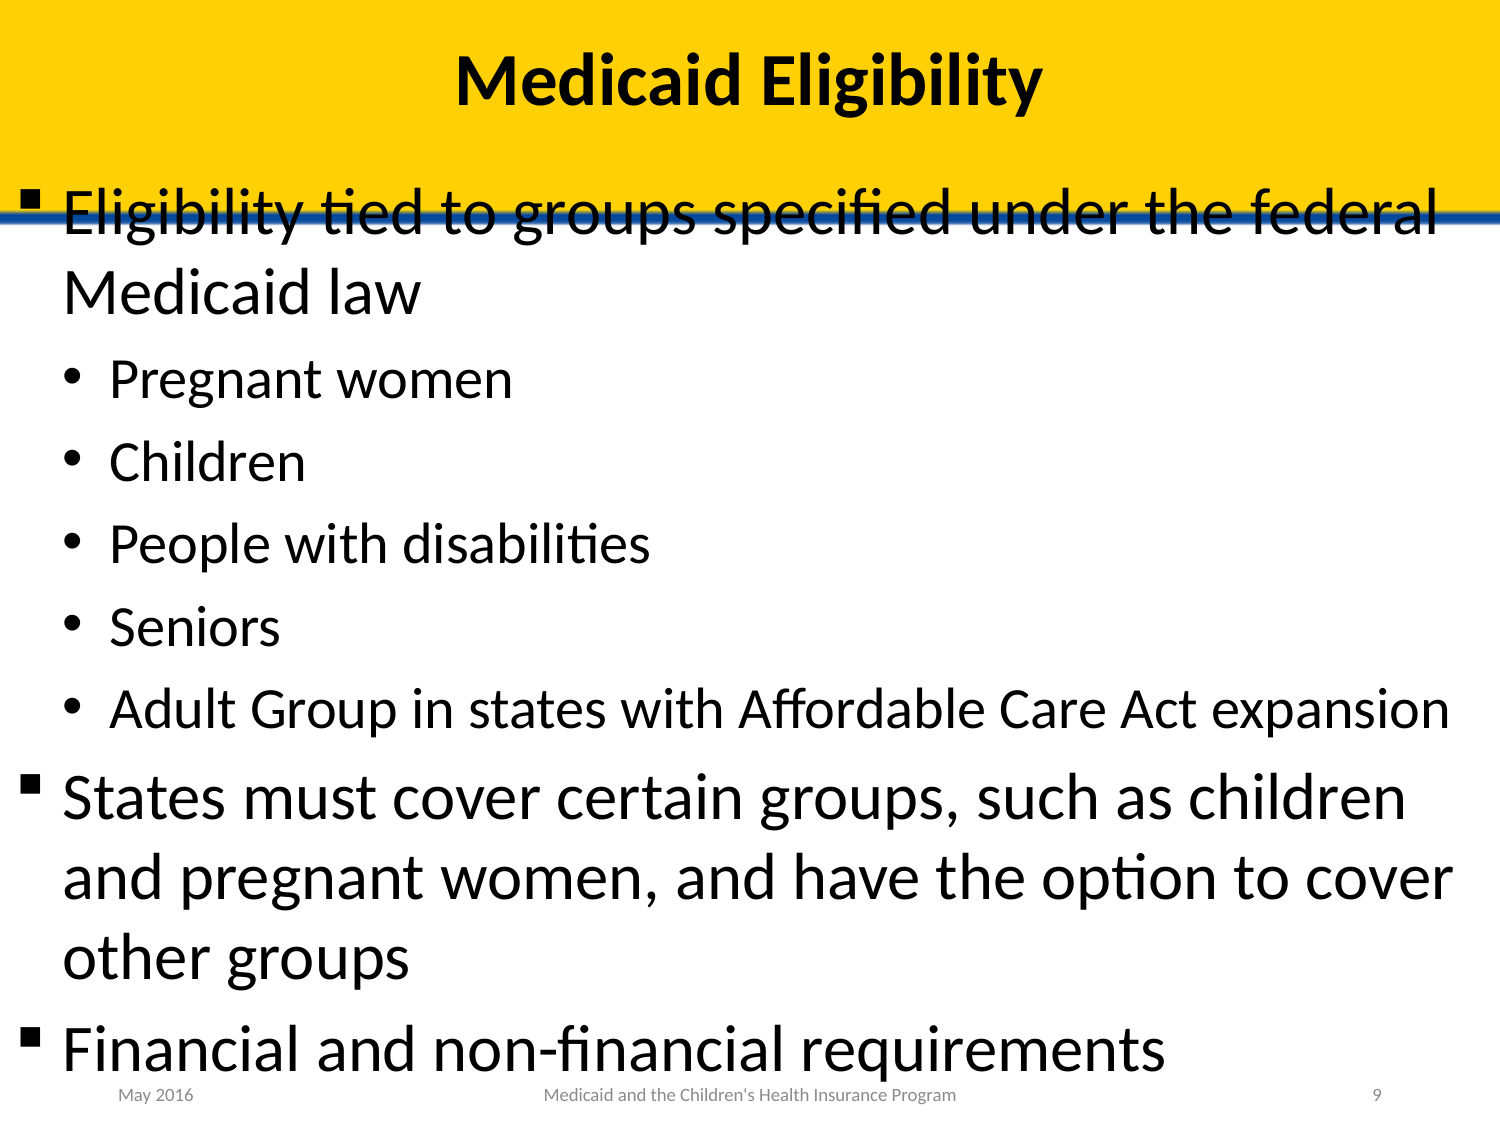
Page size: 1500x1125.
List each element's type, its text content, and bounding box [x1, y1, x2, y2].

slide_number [103, 1063, 441, 1124]
picture [0, 1014, 1500, 1125]
footer Medicaid and the Children's Health Insurance Program [496, 1063, 1004, 1124]
picture [0, 0, 1500, 160]
title Medicaid Eligibility [103, 2, 1397, 160]
list Eligibility tied to groups specified under the federal Medicaid law Pregnant women Children People with disabilities Seniors Adult Group in states with Affordable Care Act expansion States must cover certain groups, such as children and pregnant women, and have the option to cover other groups Financial and non-financial requirements [0, 160, 1500, 1014]
slide_number 9 [1059, 1063, 1397, 1124]
